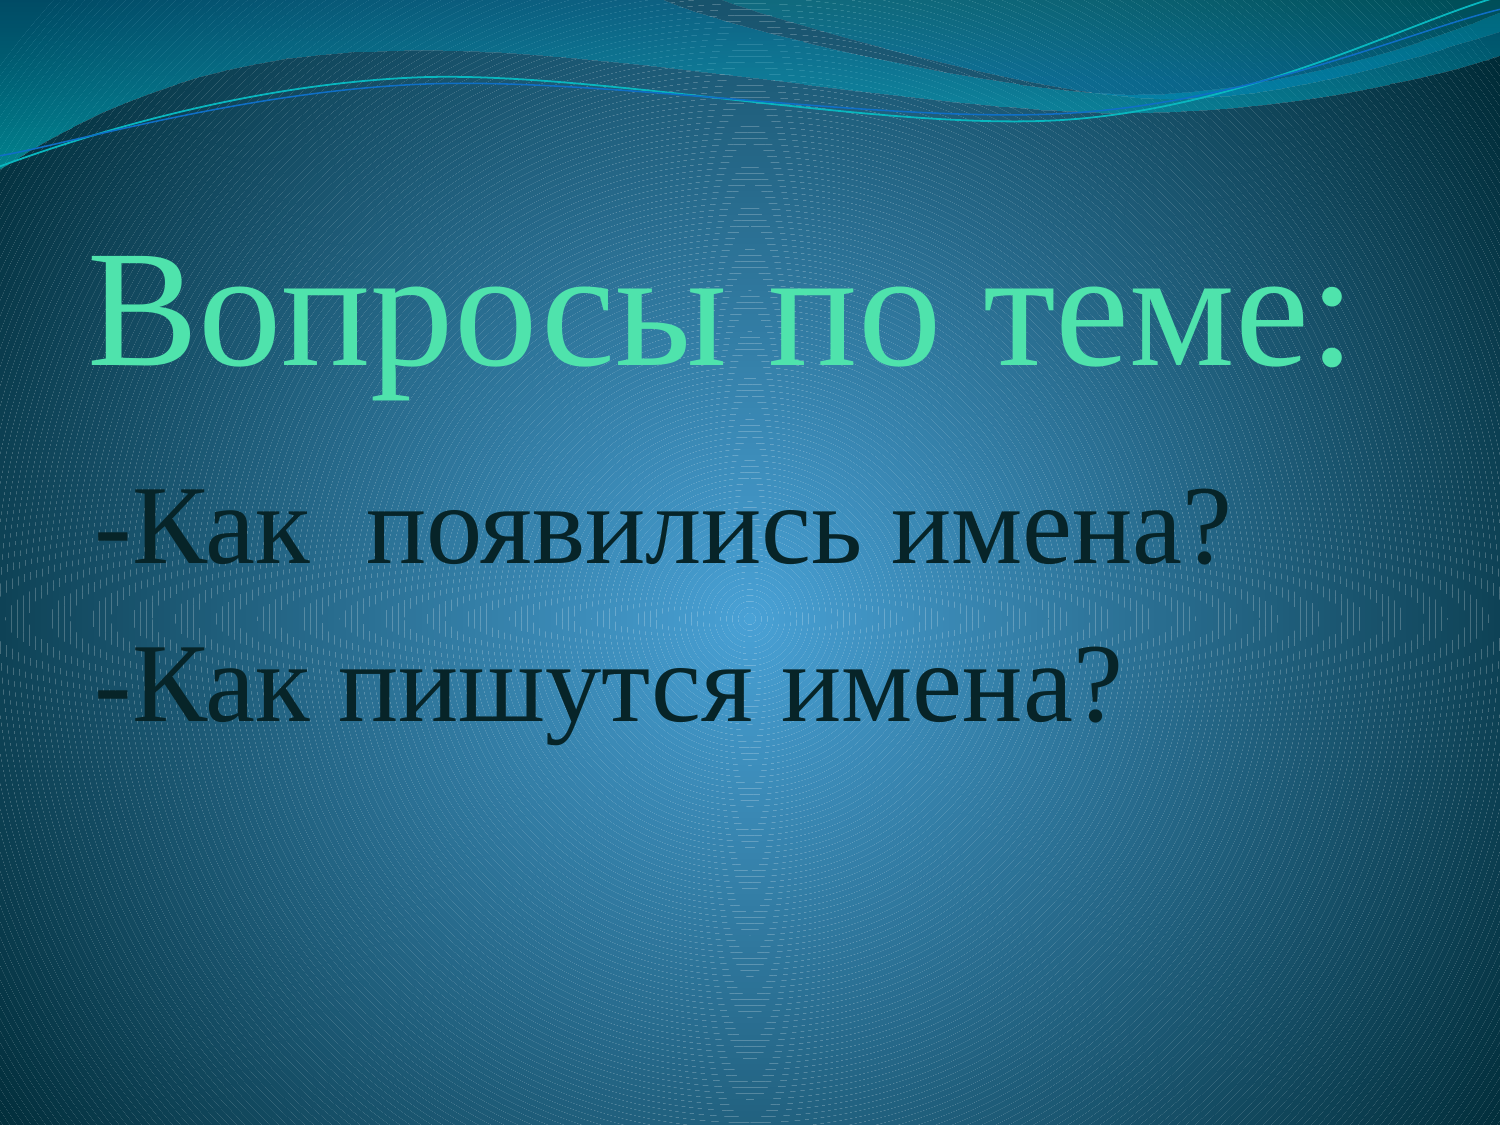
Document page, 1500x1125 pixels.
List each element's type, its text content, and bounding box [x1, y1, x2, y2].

title Вопросы по теме: [86, 216, 1362, 399]
list -Как появились имена? -Как пишутся имена? [86, 443, 1362, 938]
